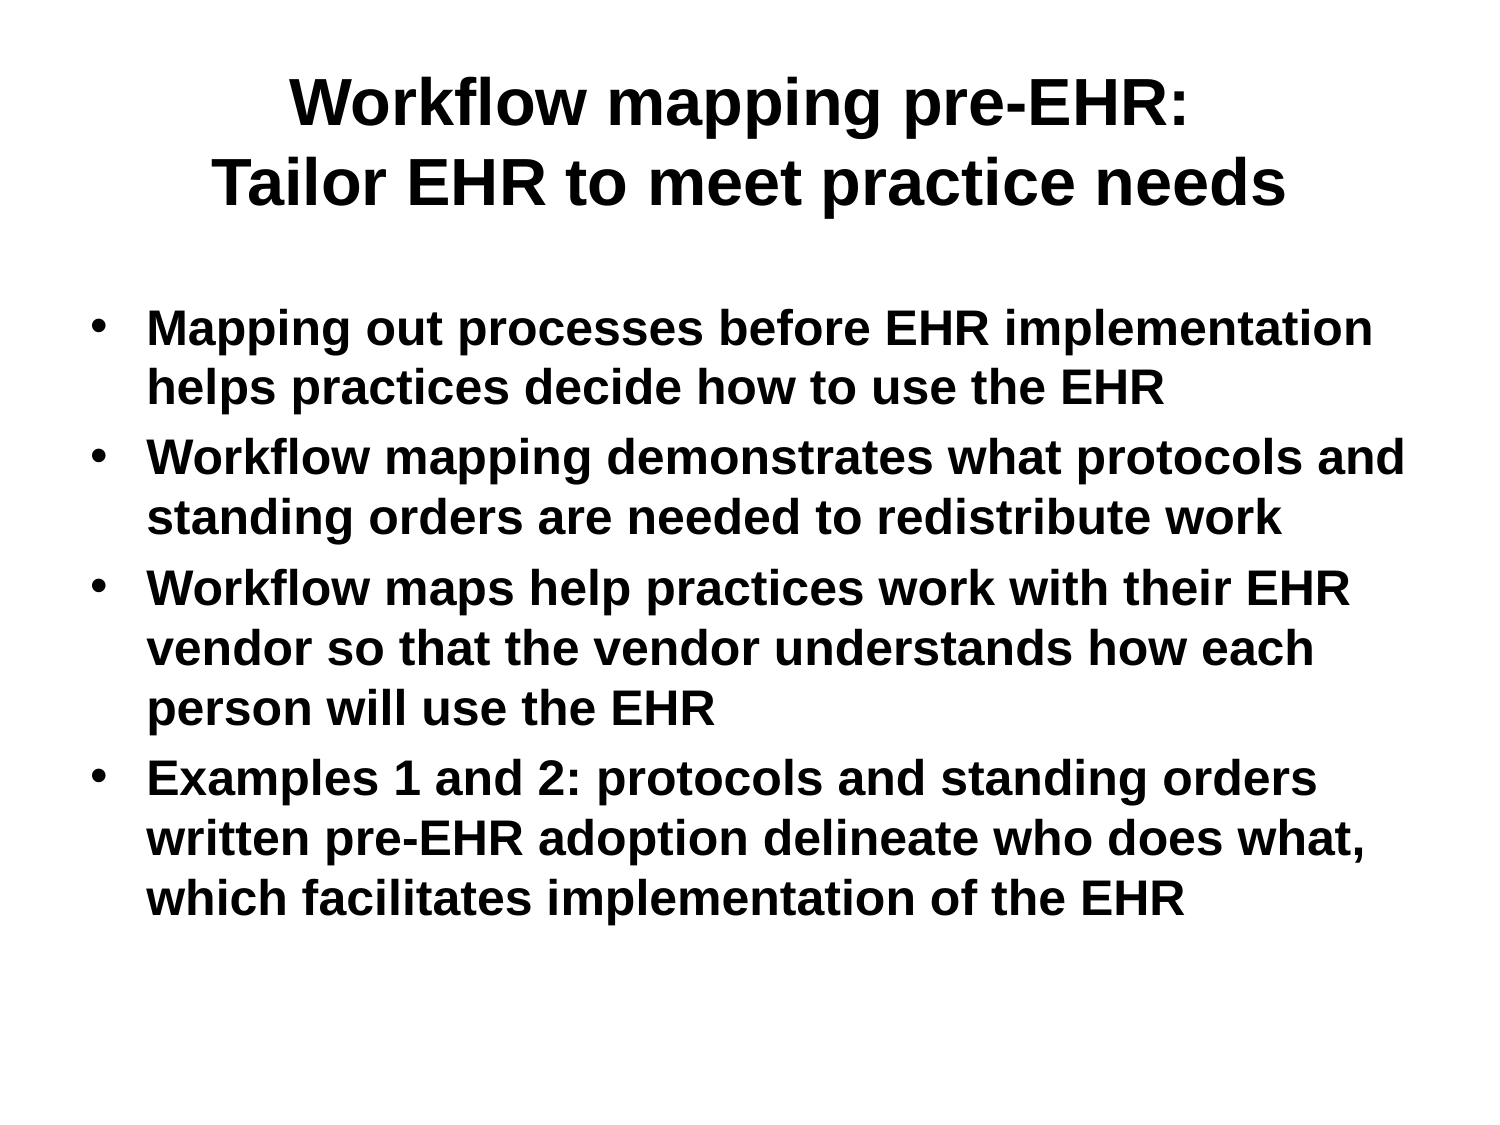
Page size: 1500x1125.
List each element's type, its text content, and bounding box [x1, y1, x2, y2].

list Mapping out processes before EHR implementation helps practices decide how to use the EHR Workflow mapping demonstrates what protocols and standing orders are needed to redistribute work Workflow maps help practices work with their EHR vendor so that the vendor understands how each person will use the EHR Examples 1 and 2: protocols and standing orders written pre-EHR adoption delineate who does what, which facilitates implementation of the EHR [74, 287, 1426, 1006]
title Workflow mapping pre-EHR: Tailor EHR to meet practice needs [74, 44, 1426, 233]
